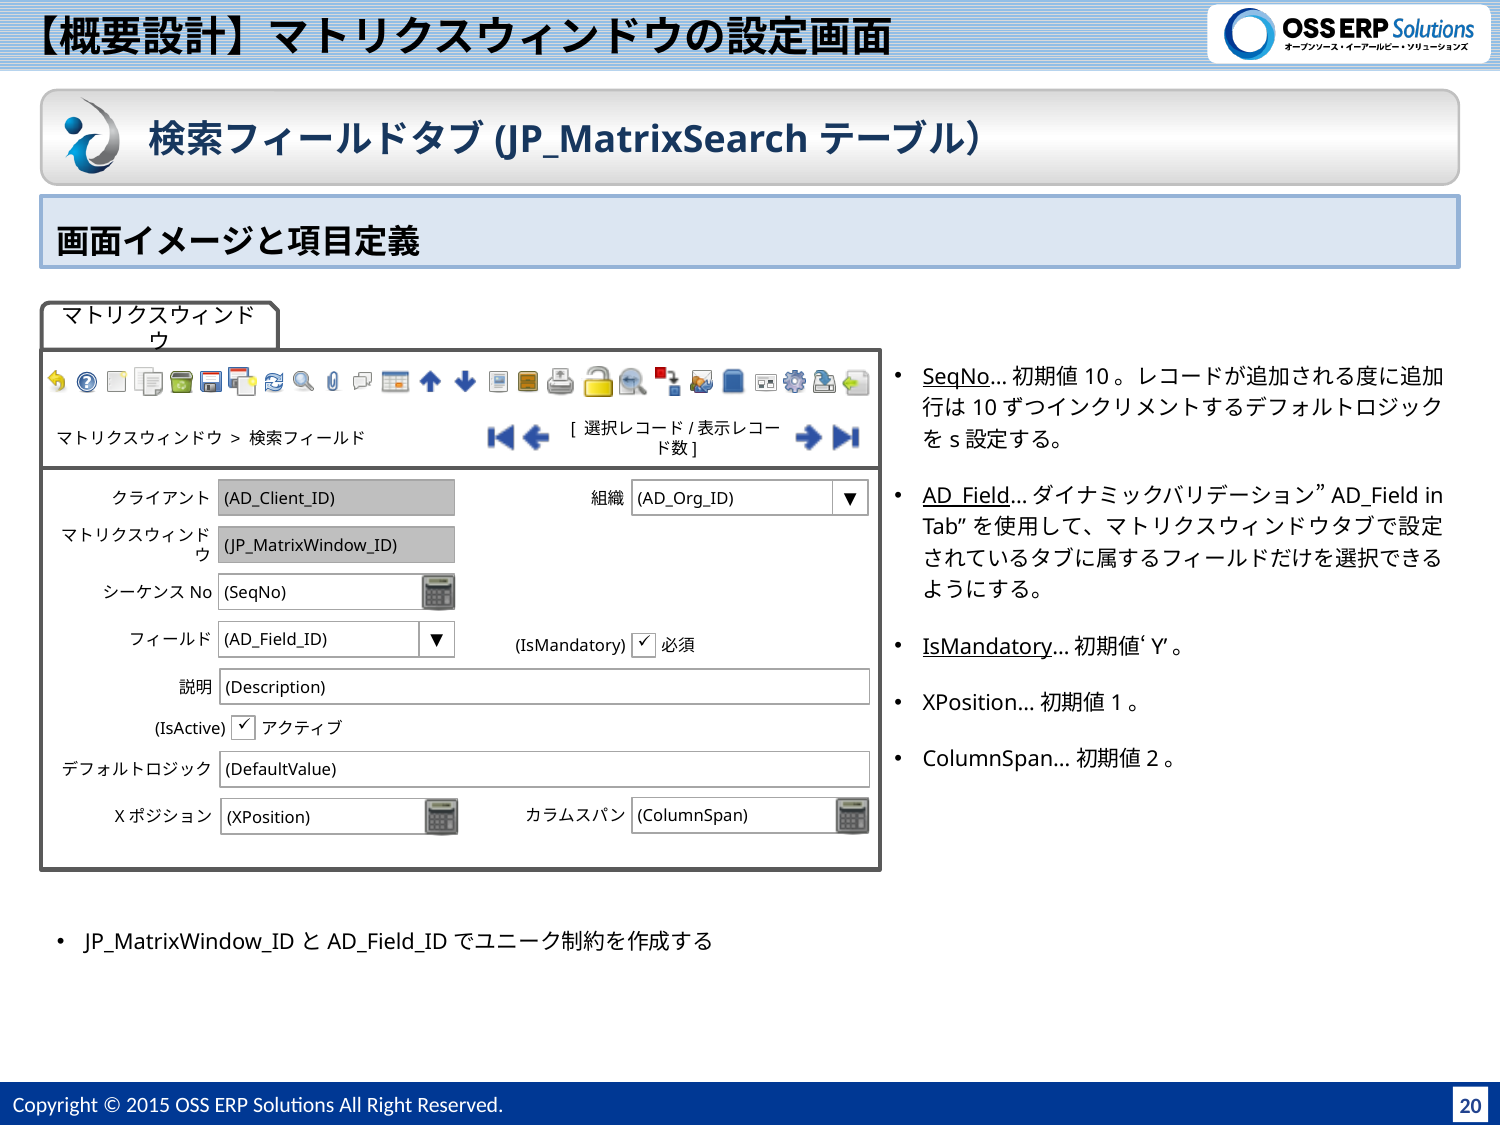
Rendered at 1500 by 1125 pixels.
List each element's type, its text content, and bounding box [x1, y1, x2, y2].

text_box ▼ [830, 478, 870, 517]
text_box 説明 [39, 667, 220, 706]
text_box クライアント [38, 478, 219, 517]
text_box (SeqNo) [220, 572, 420, 612]
text_box [ 選択レコード/表示レコード数] [563, 418, 782, 458]
text_box (IsActive) [52, 714, 234, 742]
text_box 検索フィールドタブ(JP_MatrixSearchテーブル） [41, 89, 1459, 185]
text_box [234, 714, 257, 742]
picture [52, 97, 125, 177]
picture [419, 574, 457, 612]
text_box フィールド [0, 619, 220, 659]
text_box [634, 631, 657, 659]
text_box (IsMandatory) [453, 631, 634, 659]
text_box (AD_Field_ID) [220, 619, 418, 659]
text_box (ColumnSpan) [634, 795, 834, 835]
text_box アクティブ [257, 714, 434, 742]
text_box Xポジション [39, 797, 219, 835]
text_box [39, 348, 878, 466]
text_box マトリクスウィンドウ > 検索フィールド [41, 418, 390, 457]
text_box (XPosition) [219, 797, 423, 836]
picture [833, 797, 871, 835]
title 【概要設計】マトリクスウィンドウの設定画面 [2, 0, 1353, 70]
picture [477, 414, 560, 462]
text_box (AD_Client_ID) [219, 478, 451, 517]
text_box マトリクスウィンドウ [38, 525, 219, 564]
picture [422, 798, 460, 836]
text_box マトリクスウィンドウ [39, 300, 280, 352]
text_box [46, 366, 874, 398]
text_box 組織 [451, 478, 633, 517]
text_box (DefaultValue) [220, 749, 871, 789]
picture [1353, 8, 1474, 60]
text_box 必須 [657, 631, 835, 659]
picture [786, 414, 870, 462]
text_box シーケンスNo [0, 572, 220, 612]
text_box ▼ [417, 619, 457, 659]
text_box SeqNo…初期値10。レコードが追加される度に追加行は10ずつインクリメントするデフォルトロジックをs設定する。 AD_Field…ダイナミックバリデーション”AD_Field in Tab”を使用して、マトリクスウィンドウタブで設定されているタブに属するフィールドだけを選択できるようにする。 IsMandatory…初期値‘Y’。 XPosition…初期値1。 ColumnSpan…初期値2。 [878, 348, 1461, 872]
text_box (AD_Org_ID) [633, 478, 830, 517]
text_box 画面イメージと項目定義 [39, 194, 1461, 269]
text_box (JP_MatrixWindow_ID) [219, 525, 457, 564]
text_box カラムスパン [405, 795, 634, 835]
text_box デフォルトロジック [39, 749, 220, 789]
text_box JP_MatrixWindow_IDとAD_Field_IDでユニーク制約を作成する [40, 913, 1461, 1064]
text_box (Description) [220, 667, 871, 706]
text_box [39, 466, 878, 872]
